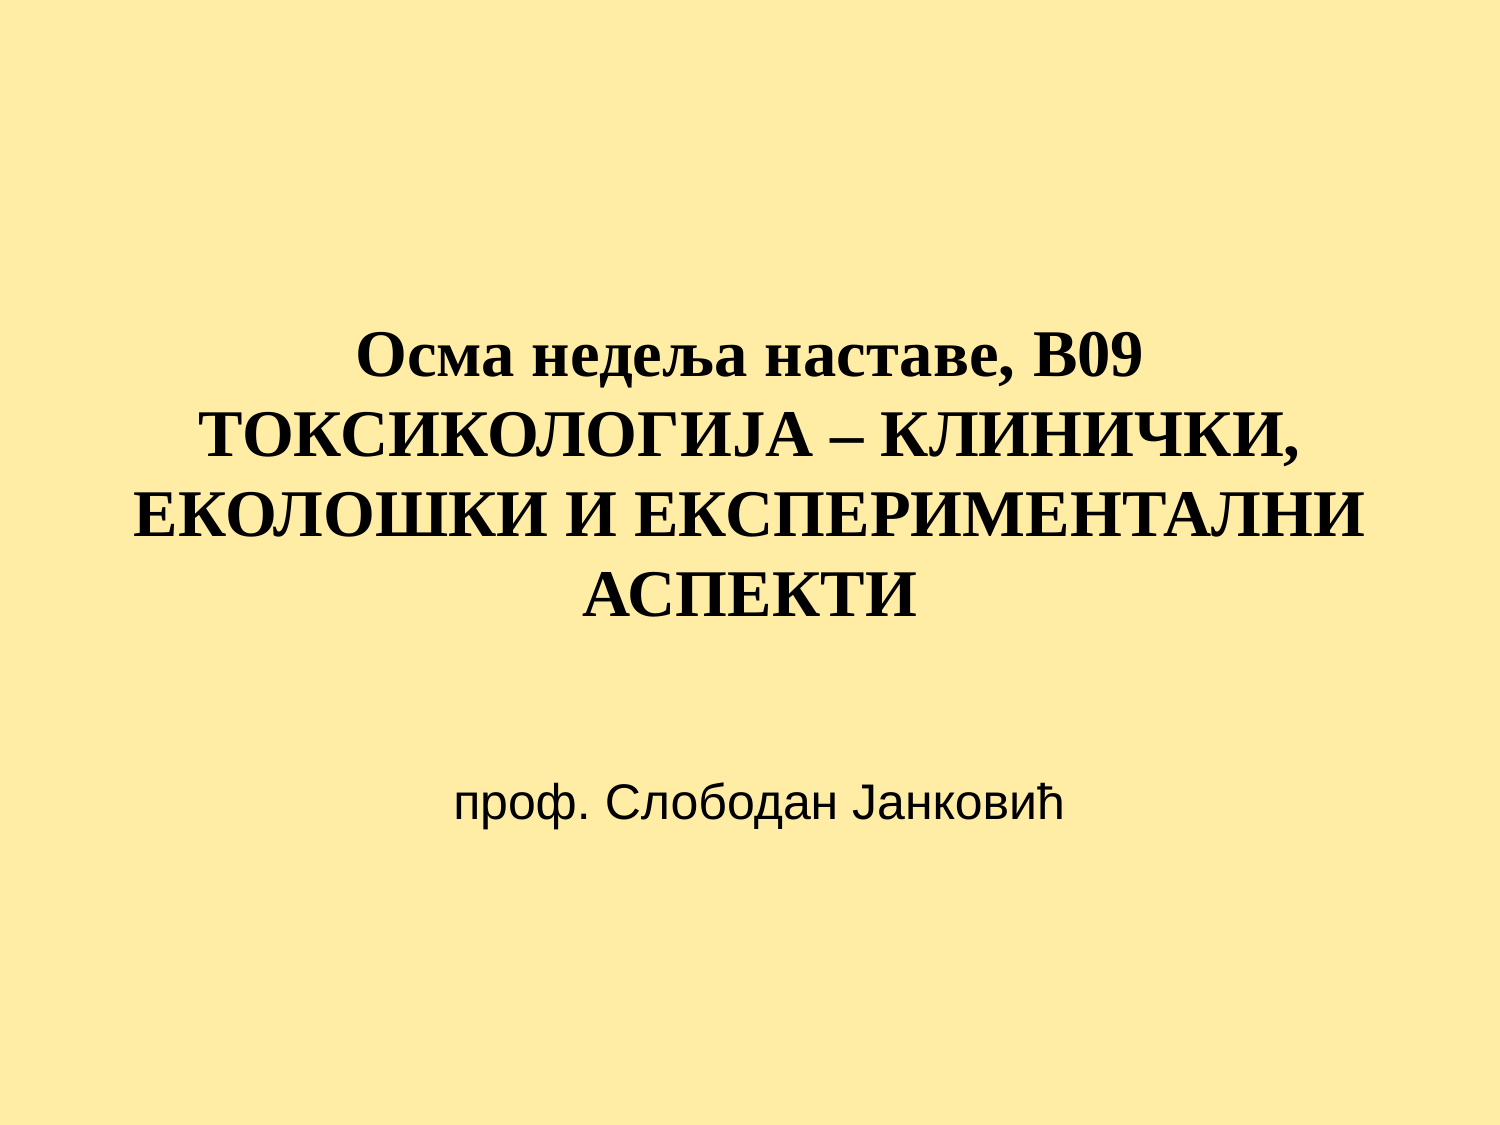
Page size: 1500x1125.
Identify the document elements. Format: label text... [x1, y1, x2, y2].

title Осма недеља наставе, В09 ТОКСИКОЛОГИЈА – КЛИНИЧКИ, ЕКОЛОШКИ И ЕКСПЕРИМЕНТАЛНИ АСПЕКТИ [112, 349, 1388, 591]
subtitle проф. Слободан Јанковић [234, 761, 1285, 1003]
